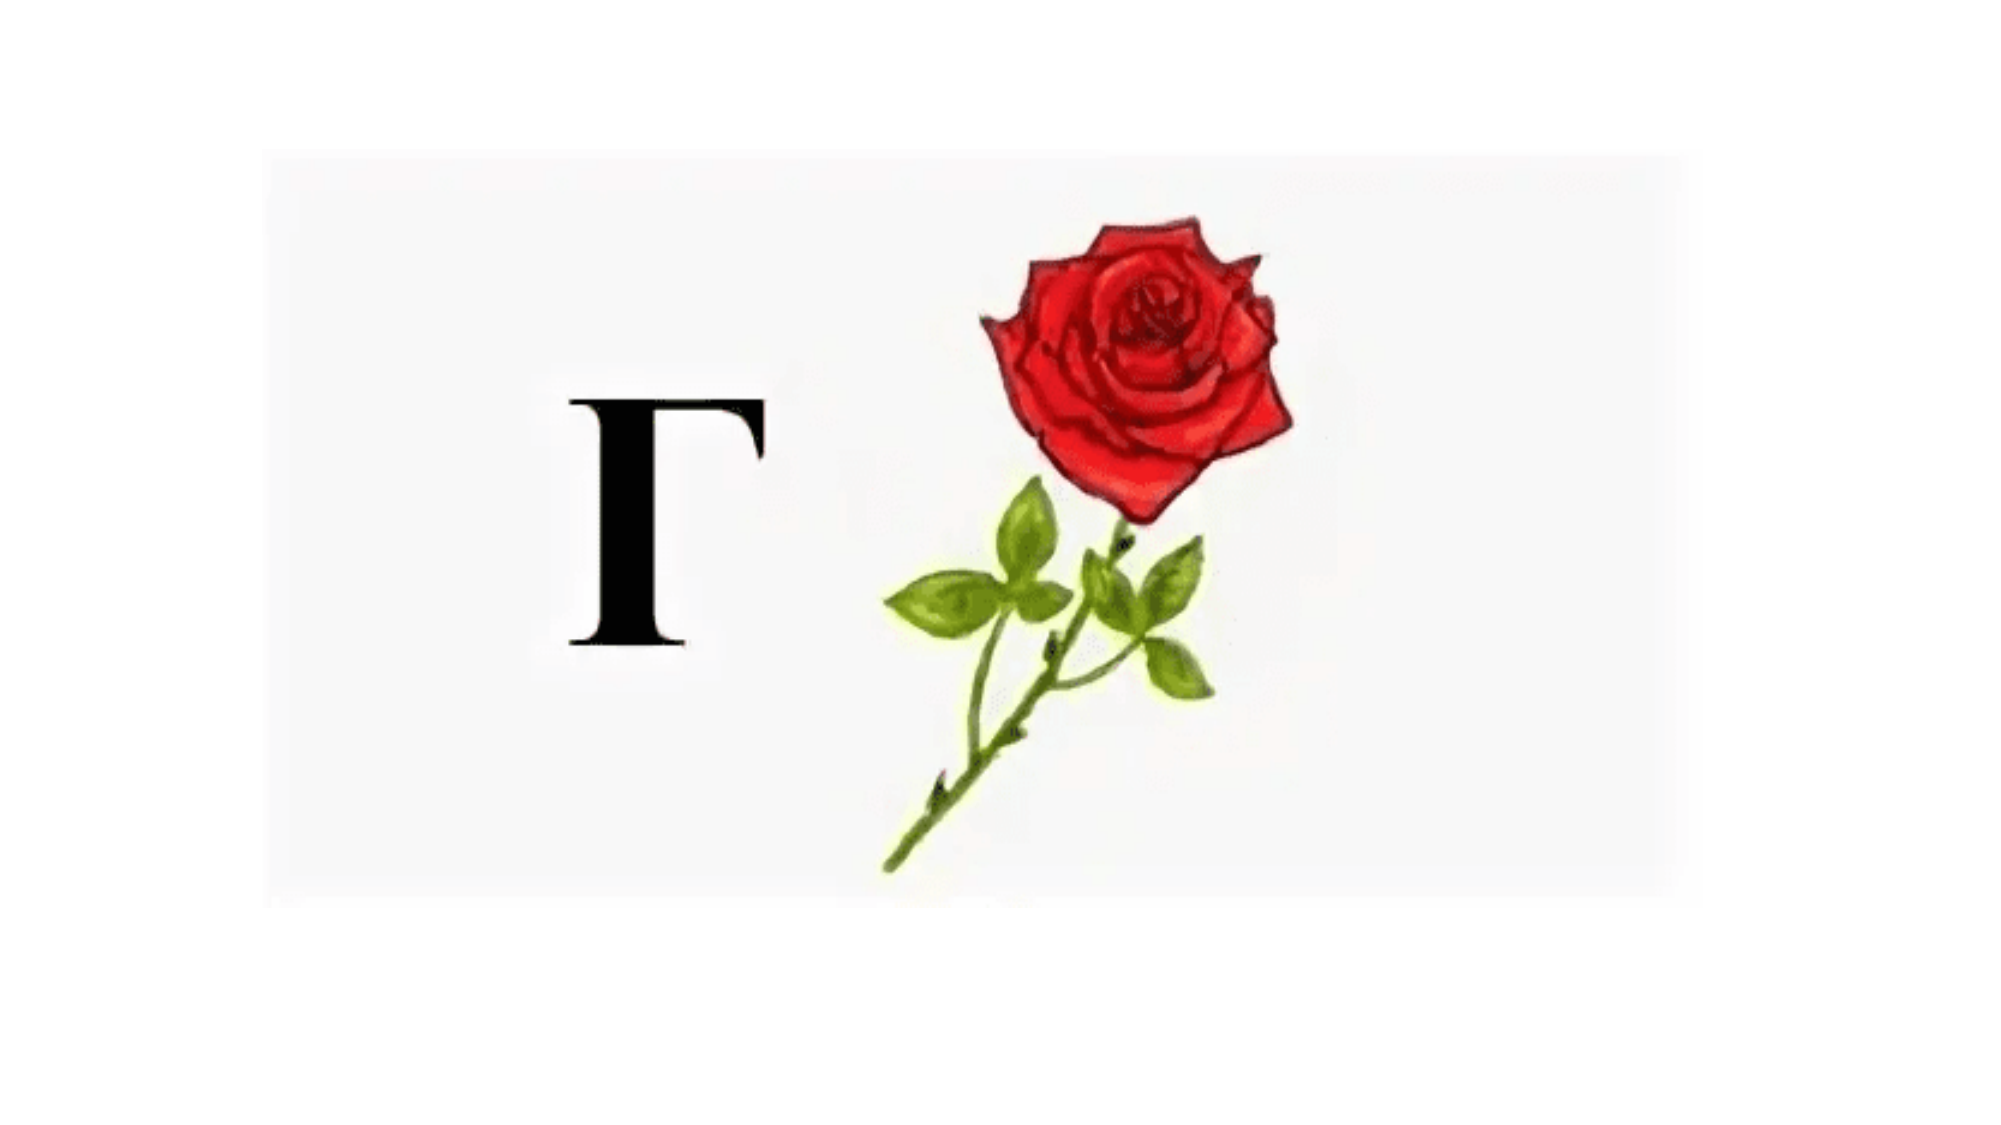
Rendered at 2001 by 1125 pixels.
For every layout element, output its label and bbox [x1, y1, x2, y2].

picture [262, 149, 1703, 908]
